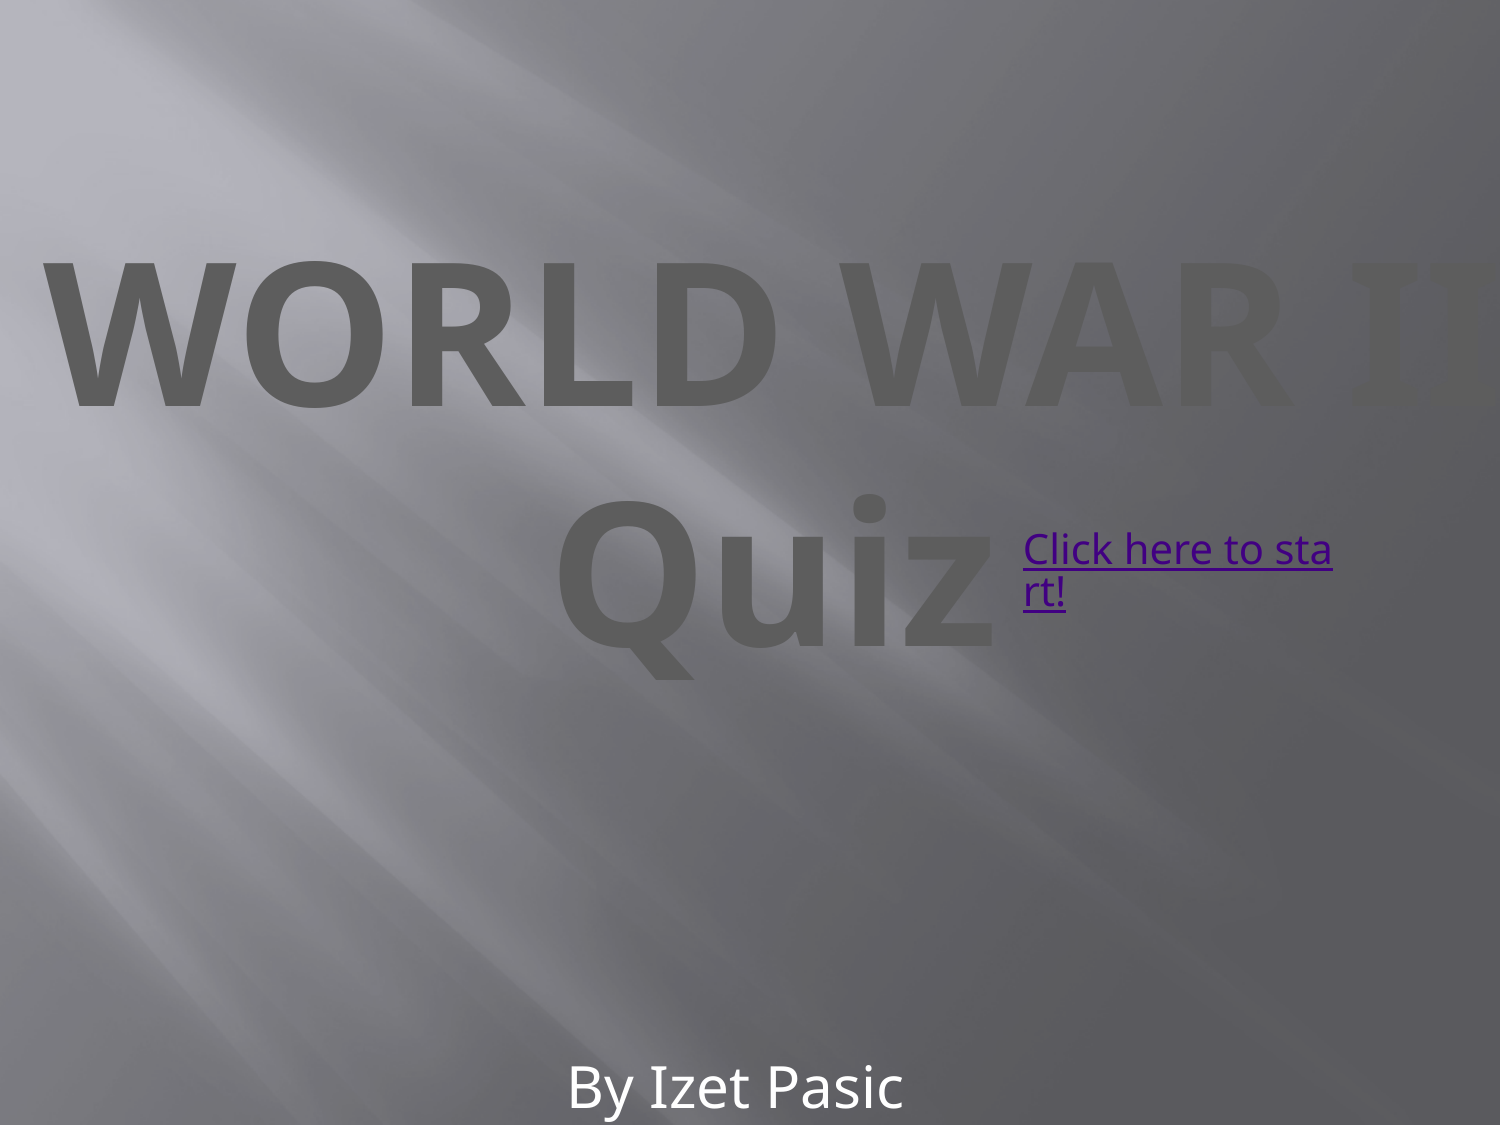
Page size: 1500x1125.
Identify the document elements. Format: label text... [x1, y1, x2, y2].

text_box Click here to start! [1007, 515, 1365, 588]
text_box WORLD WAR II Quiz [0, 199, 1500, 695]
subtitle By Izet Pasic [210, 1042, 1261, 1125]
